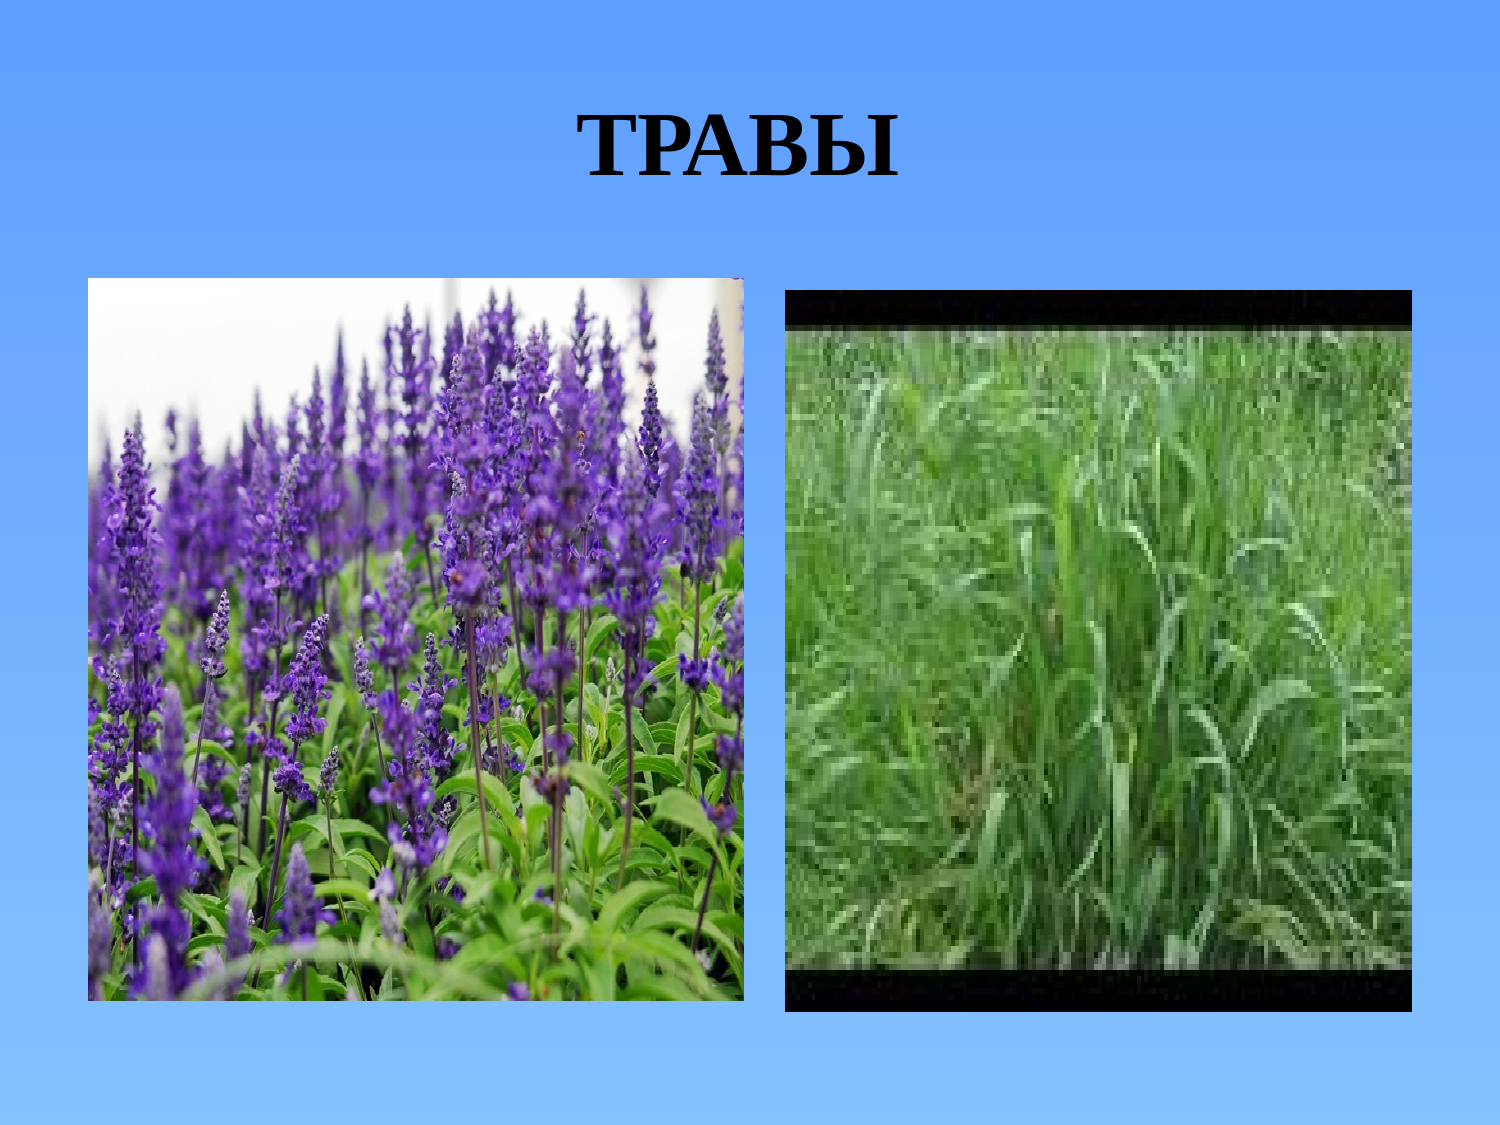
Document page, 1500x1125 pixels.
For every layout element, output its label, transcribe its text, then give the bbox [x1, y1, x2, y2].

title ТРАВЫ [75, 45, 1425, 233]
picture [88, 278, 745, 1001]
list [785, 290, 1412, 1012]
